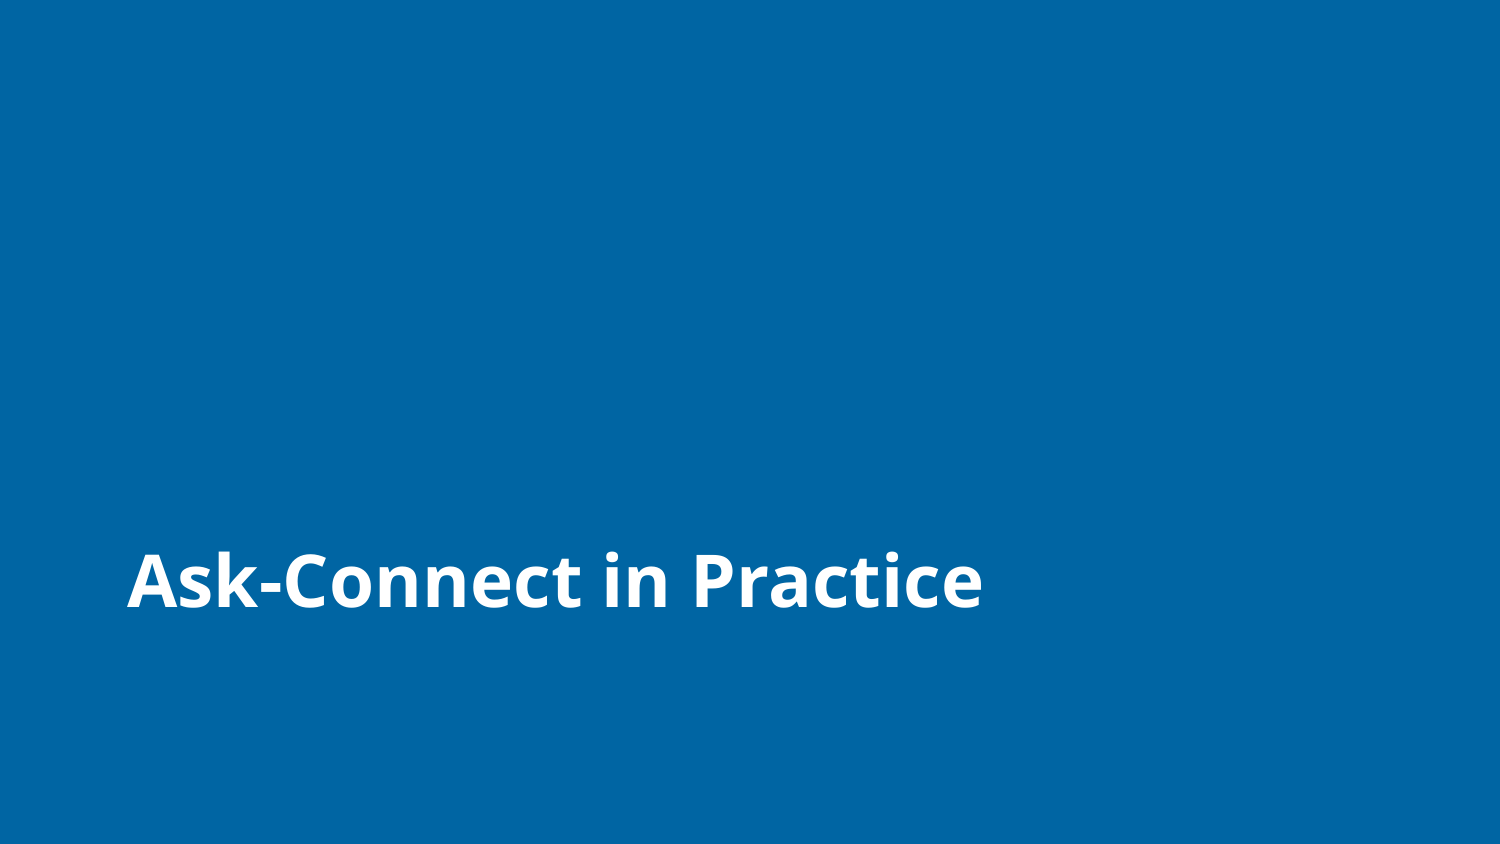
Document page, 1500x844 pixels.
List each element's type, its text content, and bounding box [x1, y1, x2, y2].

title Ask-Connect in Practice [112, 447, 1068, 638]
